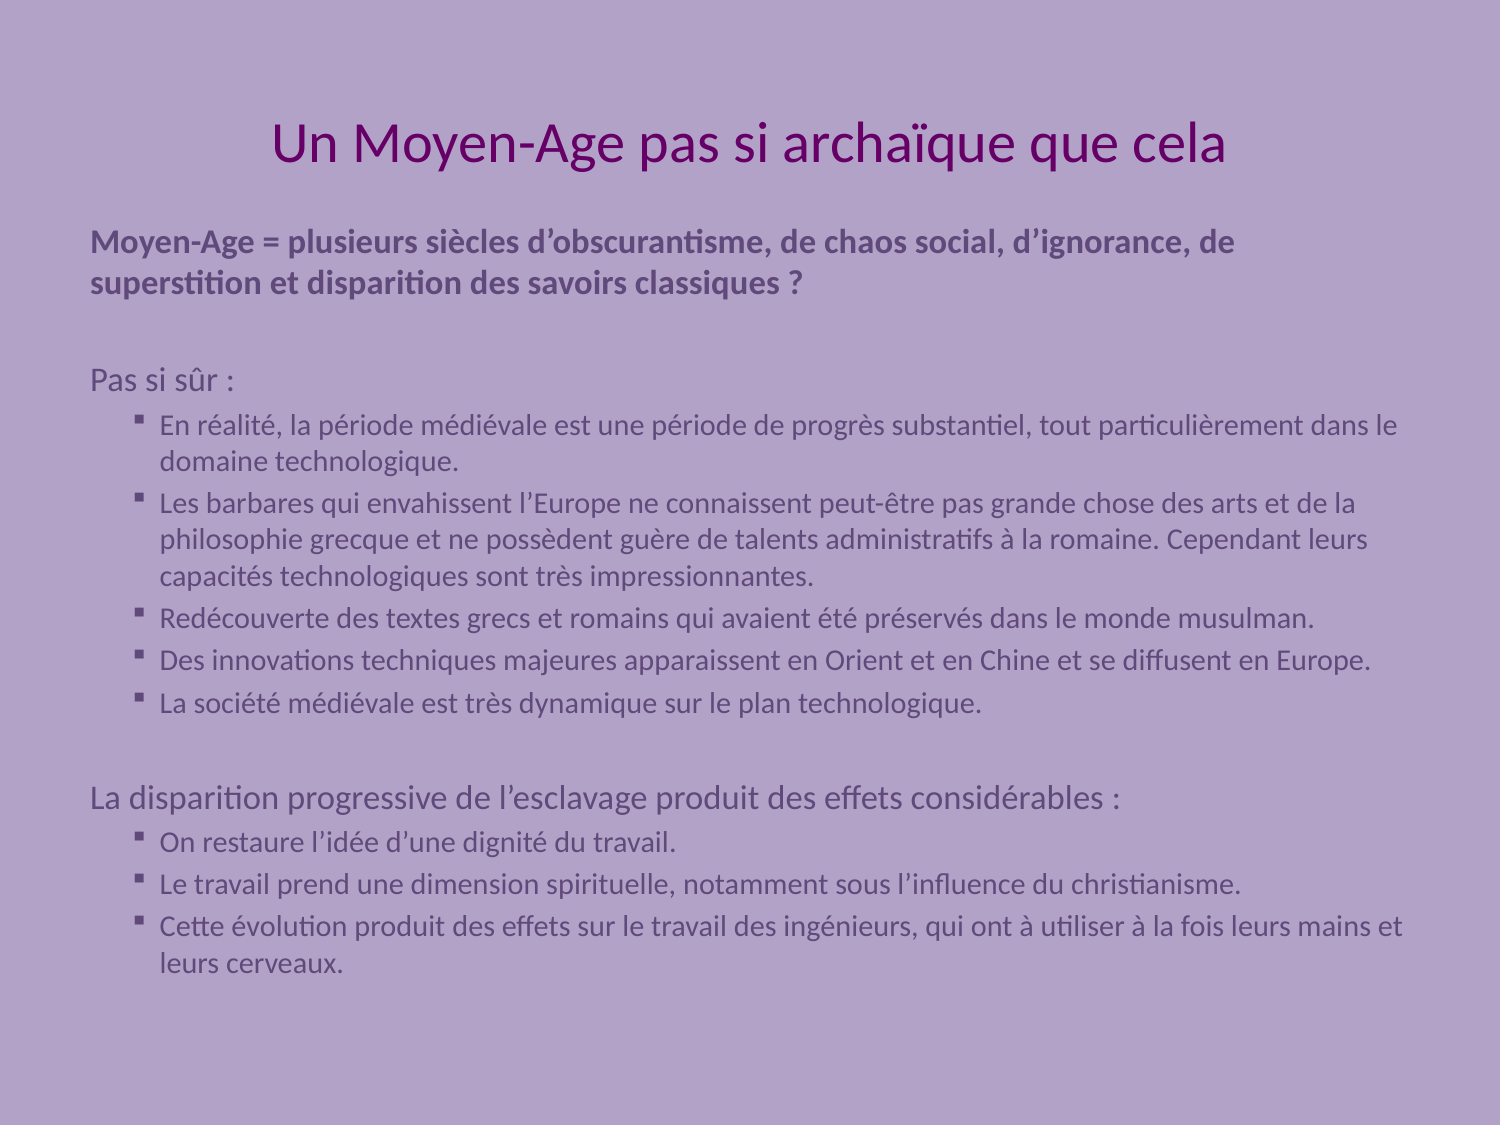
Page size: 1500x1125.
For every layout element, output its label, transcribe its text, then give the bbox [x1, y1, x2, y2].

list Moyen-Age = plusieurs siècles d’obscurantisme, de chaos social, d’ignorance, de superstition et disparition des savoirs classiques ? Pas si sûr : En réalité, la période médiévale est une période de progrès substantiel, tout particulièrement dans le domaine technologique. Les barbares qui envahissent l’Europe ne connaissent peut-être pas grande chose des arts et de la philosophie grecque et ne possèdent guère de talents administratifs à la romaine. Cependant leurs capacités technologiques sont très impressionnantes. Redécouverte des textes grecs et romains qui avaient été préservés dans le monde musulman. Des innovations techniques majeures apparaissent en Orient et en Chine et se diffusent en Europe. La société médiévale est très dynamique sur le plan technologique. La disparition progressive de l’esclavage produit des effets considérables : On restaure l’idée d’une dignité du travail. Le travail prend une dimension spirituelle, notamment sous l’influence du christianisme. Cette évolution produit des effets sur le travail des ingénieurs, qui ont à utiliser à la fois leurs mains et leurs cerveaux. [75, 211, 1425, 1005]
title Un Moyen-Age pas si archaïque que cela [75, 45, 1425, 211]
